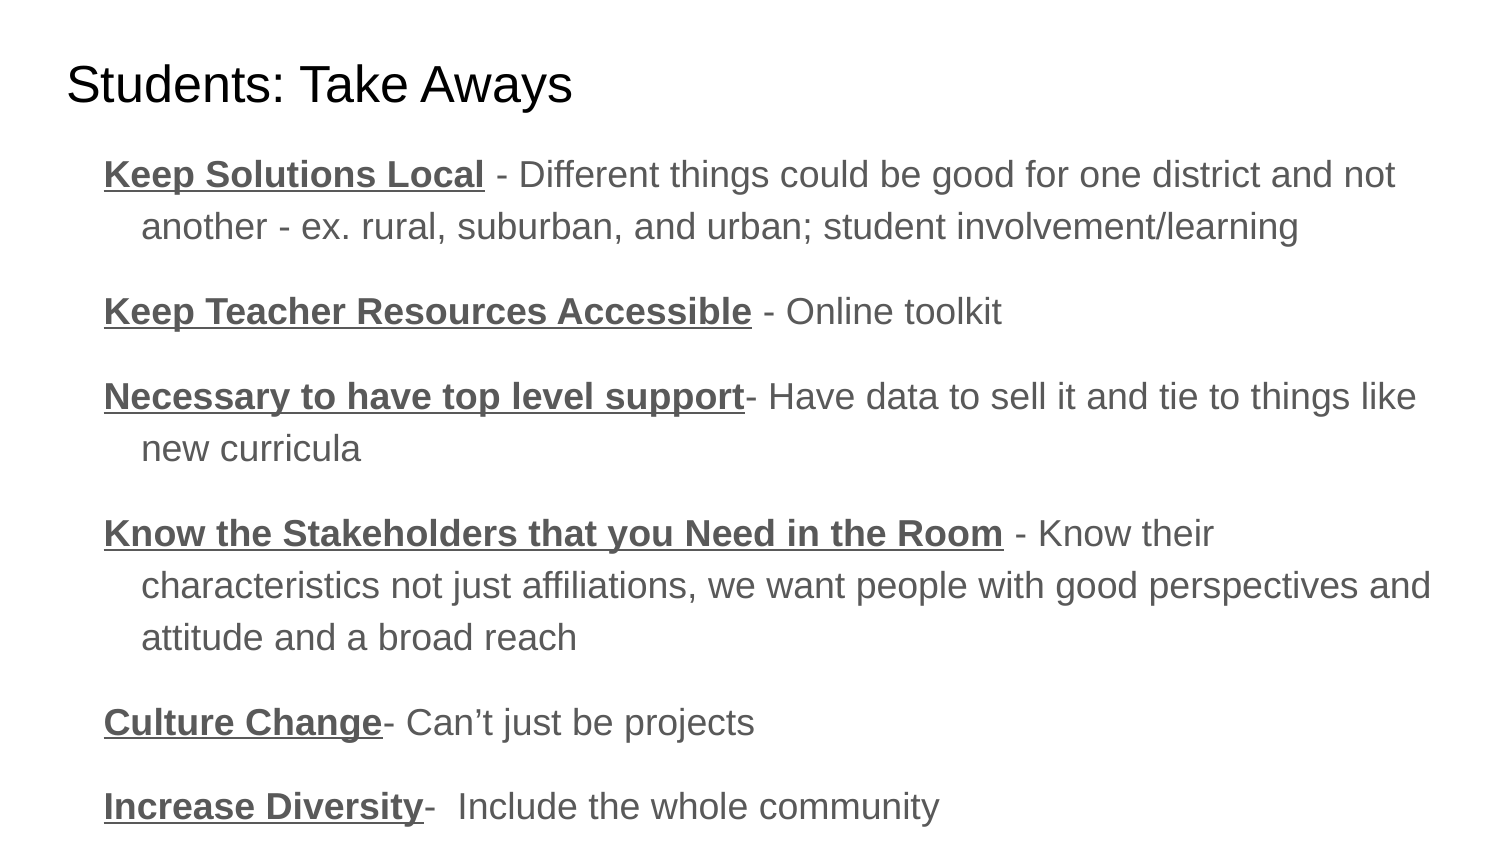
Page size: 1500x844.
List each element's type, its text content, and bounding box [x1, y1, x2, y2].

list Keep Solutions Local - Different things could be good for one district and not another - ex. rural, suburban, and urban; student involvement/learning Keep Teacher Resources Accessible - Online toolkit Necessary to have top level support- Have data to sell it and tie to things like new curricula Know the Stakeholders that you Need in the Room - Know their characteristics not just affiliations, we want people with good perspectives and attitude and a broad reach Culture Change- Can’t just be projects Increase Diversity- Include the whole community Partnerships Leverage the Savings from efficiency- means that it doesn’t take a lot of money [51, 128, 1469, 790]
title Students: Take Aways [51, 35, 1449, 128]
